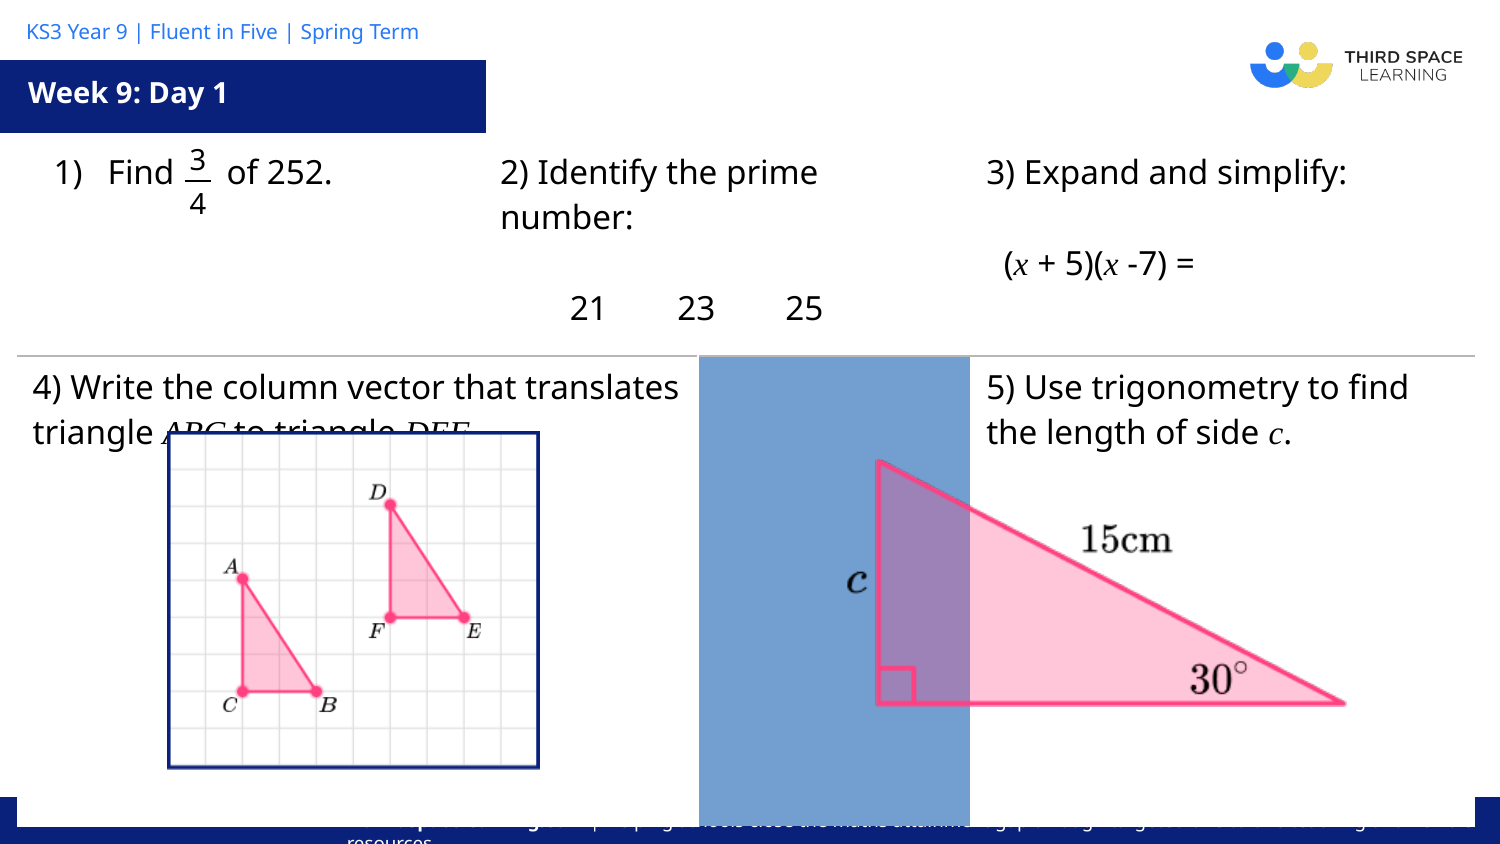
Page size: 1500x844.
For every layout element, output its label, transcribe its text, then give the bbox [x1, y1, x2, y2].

table_header 2) Identify the prime number: 21 23 25 [486, 142, 970, 355]
text_box Week 9: Day 1 [13, 59, 383, 125]
table_cell 4) Write the column vector that translates triangle ABC to triangle DEF. [19, 357, 697, 825]
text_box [184, 141, 212, 221]
table_header 3) Expand and simplify: (x + 5)(x -7) = [972, 142, 1474, 355]
picture [1250, 33, 1465, 99]
picture [845, 458, 1347, 707]
table_cell 5) Use trigonometry to find the length of side c. [972, 357, 1474, 825]
table_header Find of 252. [19, 142, 484, 355]
picture [166, 431, 540, 770]
